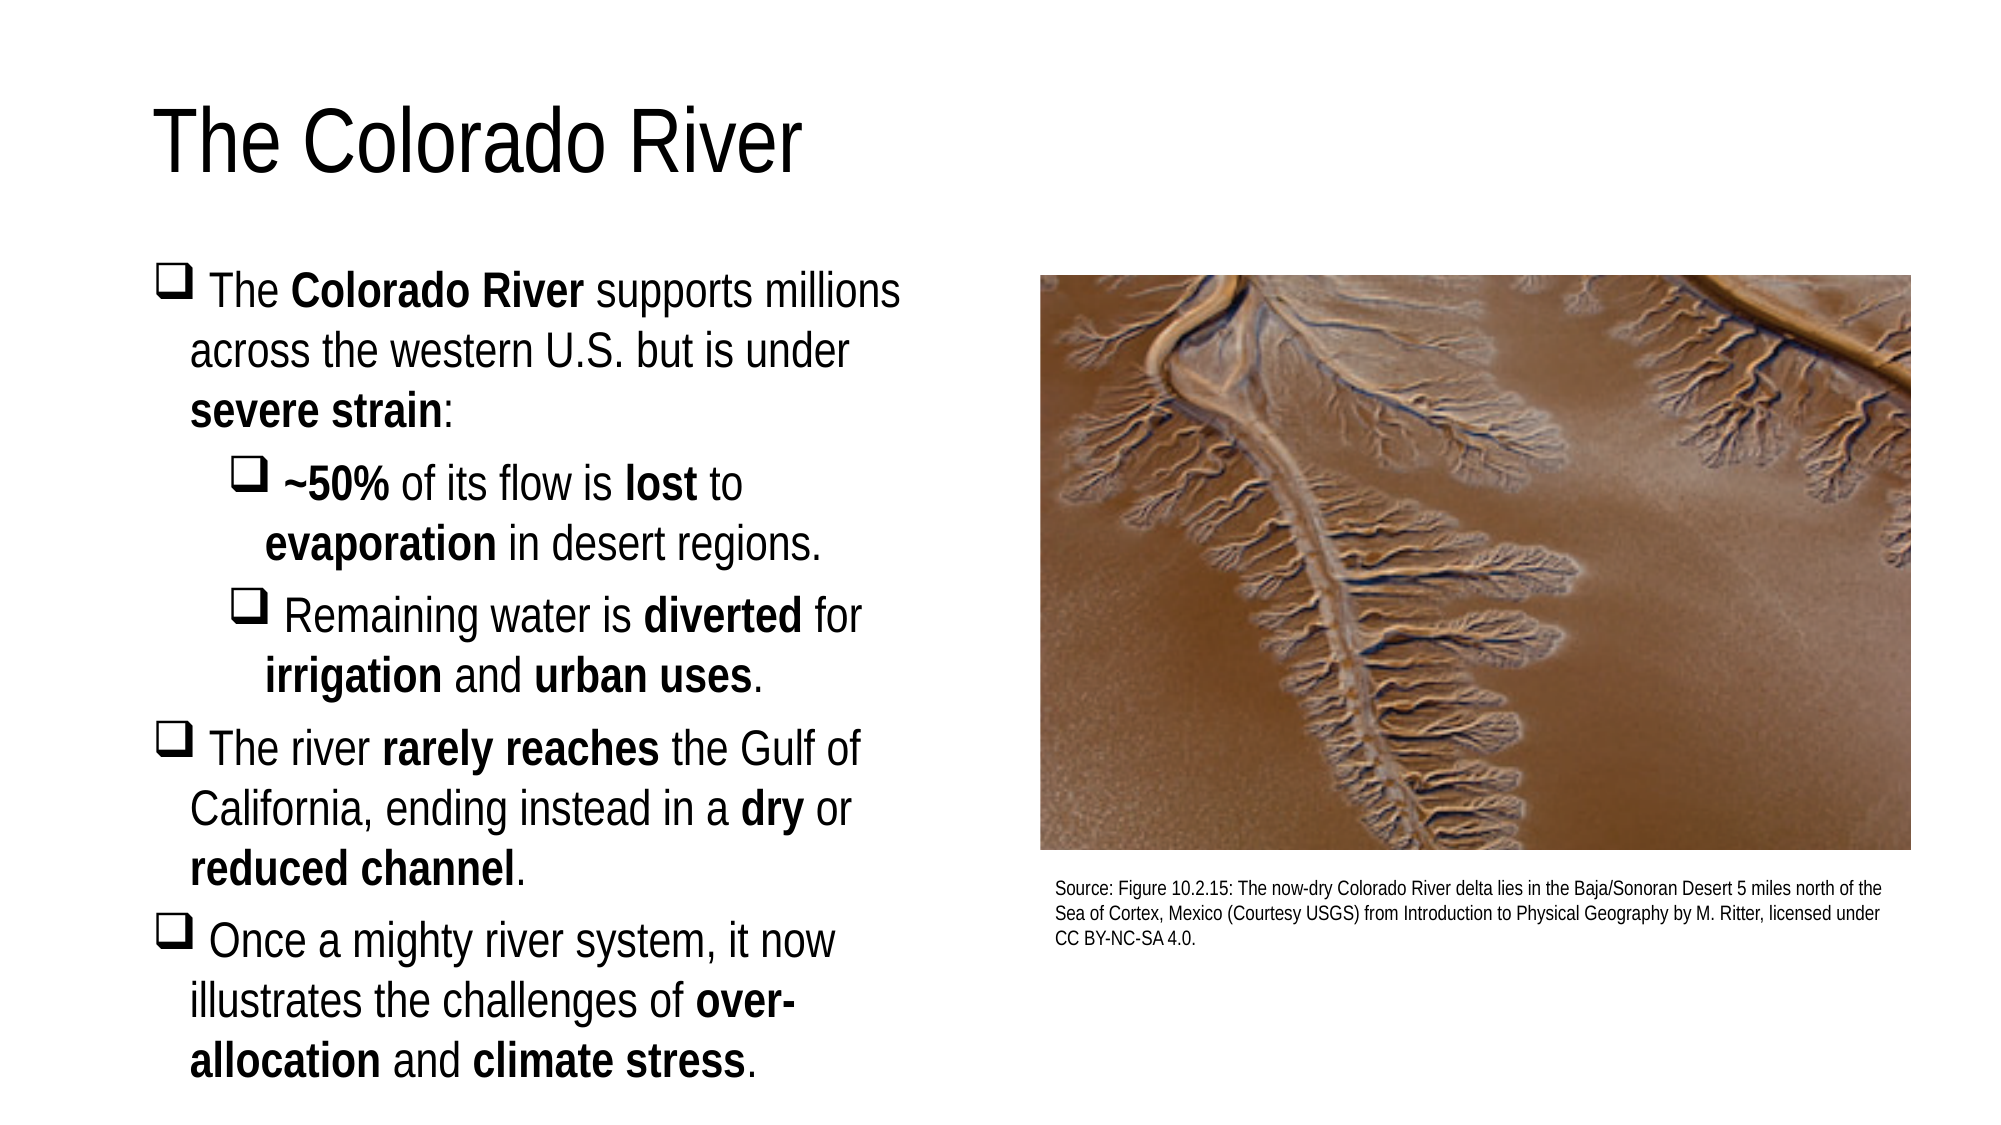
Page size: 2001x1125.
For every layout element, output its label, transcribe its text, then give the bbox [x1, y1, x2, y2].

text_box The Colorado River supports millions across the western U.S. but is under severe strain: ~50% of its flow is lost to evaporation in desert regions. Remaining water is diverted for irrigation and urban uses. The river rarely reaches the Gulf of California, ending instead in a dry or reduced channel. Once a mighty river system, it now illustrates the challenges of over-allocation and climate stress. [137, 250, 946, 974]
picture [1040, 275, 1911, 850]
text_box Source: Figure 10.2.15: The now-dry Colorado River delta lies in the Baja/Sonoran Desert 5 miles north of the Sea of Cortex, Mexico (Courtesy USGS) from Introduction to Physical Geography by M. Ritter, licensed under CC BY-NC-SA 4.0. [1040, 867, 1911, 958]
title The Colorado River [137, 59, 1863, 227]
